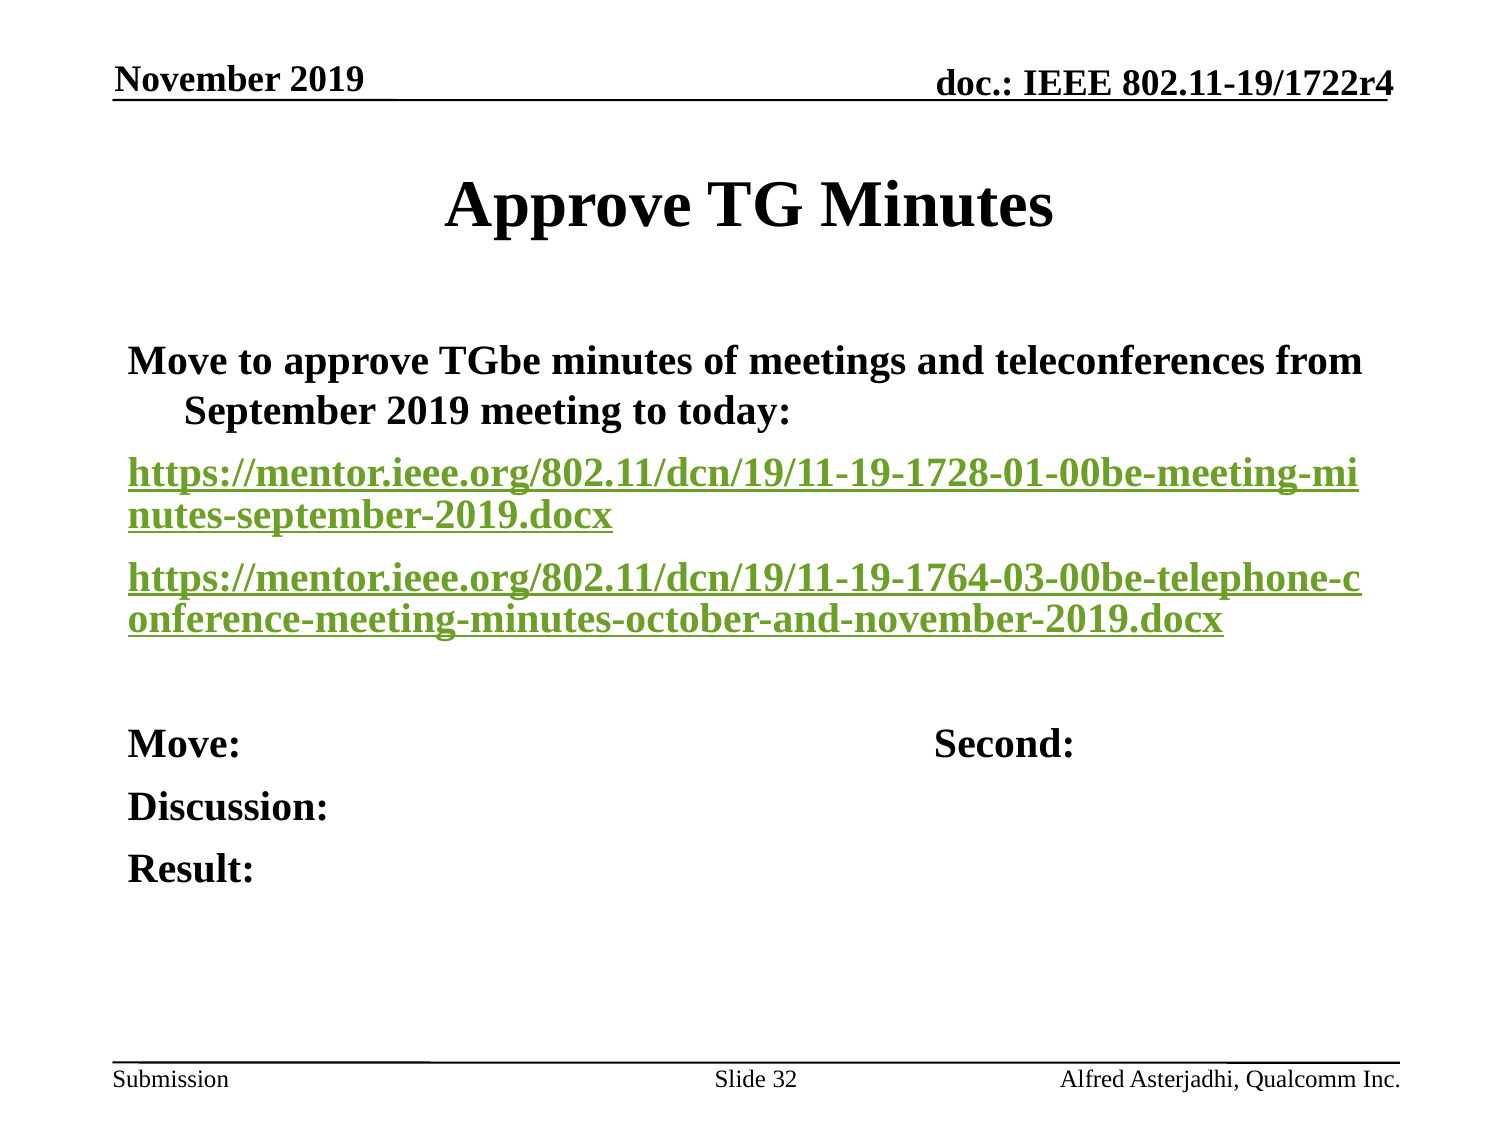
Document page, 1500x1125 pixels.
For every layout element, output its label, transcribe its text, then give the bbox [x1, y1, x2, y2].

slide_number Slide 32 [712, 1061, 800, 1123]
title Approve TG Minutes [112, 112, 1388, 288]
list Move to approve TGbe minutes of meetings and teleconferences from September 2019 meeting to today: https://mentor.ieee.org/802.11/dcn/19/11-19-1728-01-00be-meeting-minutes-september-2019.docx https://mentor.ieee.org/802.11/dcn/19/11-19-1764-03-00be-telephone-conference-meeting-minutes-october-and-november-2019.docx Move: Second: Discussion: Result: [112, 324, 1388, 1000]
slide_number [114, 54, 423, 100]
footer Alfred Asterjadhi, Qualcomm Inc. [878, 1061, 1402, 1093]
